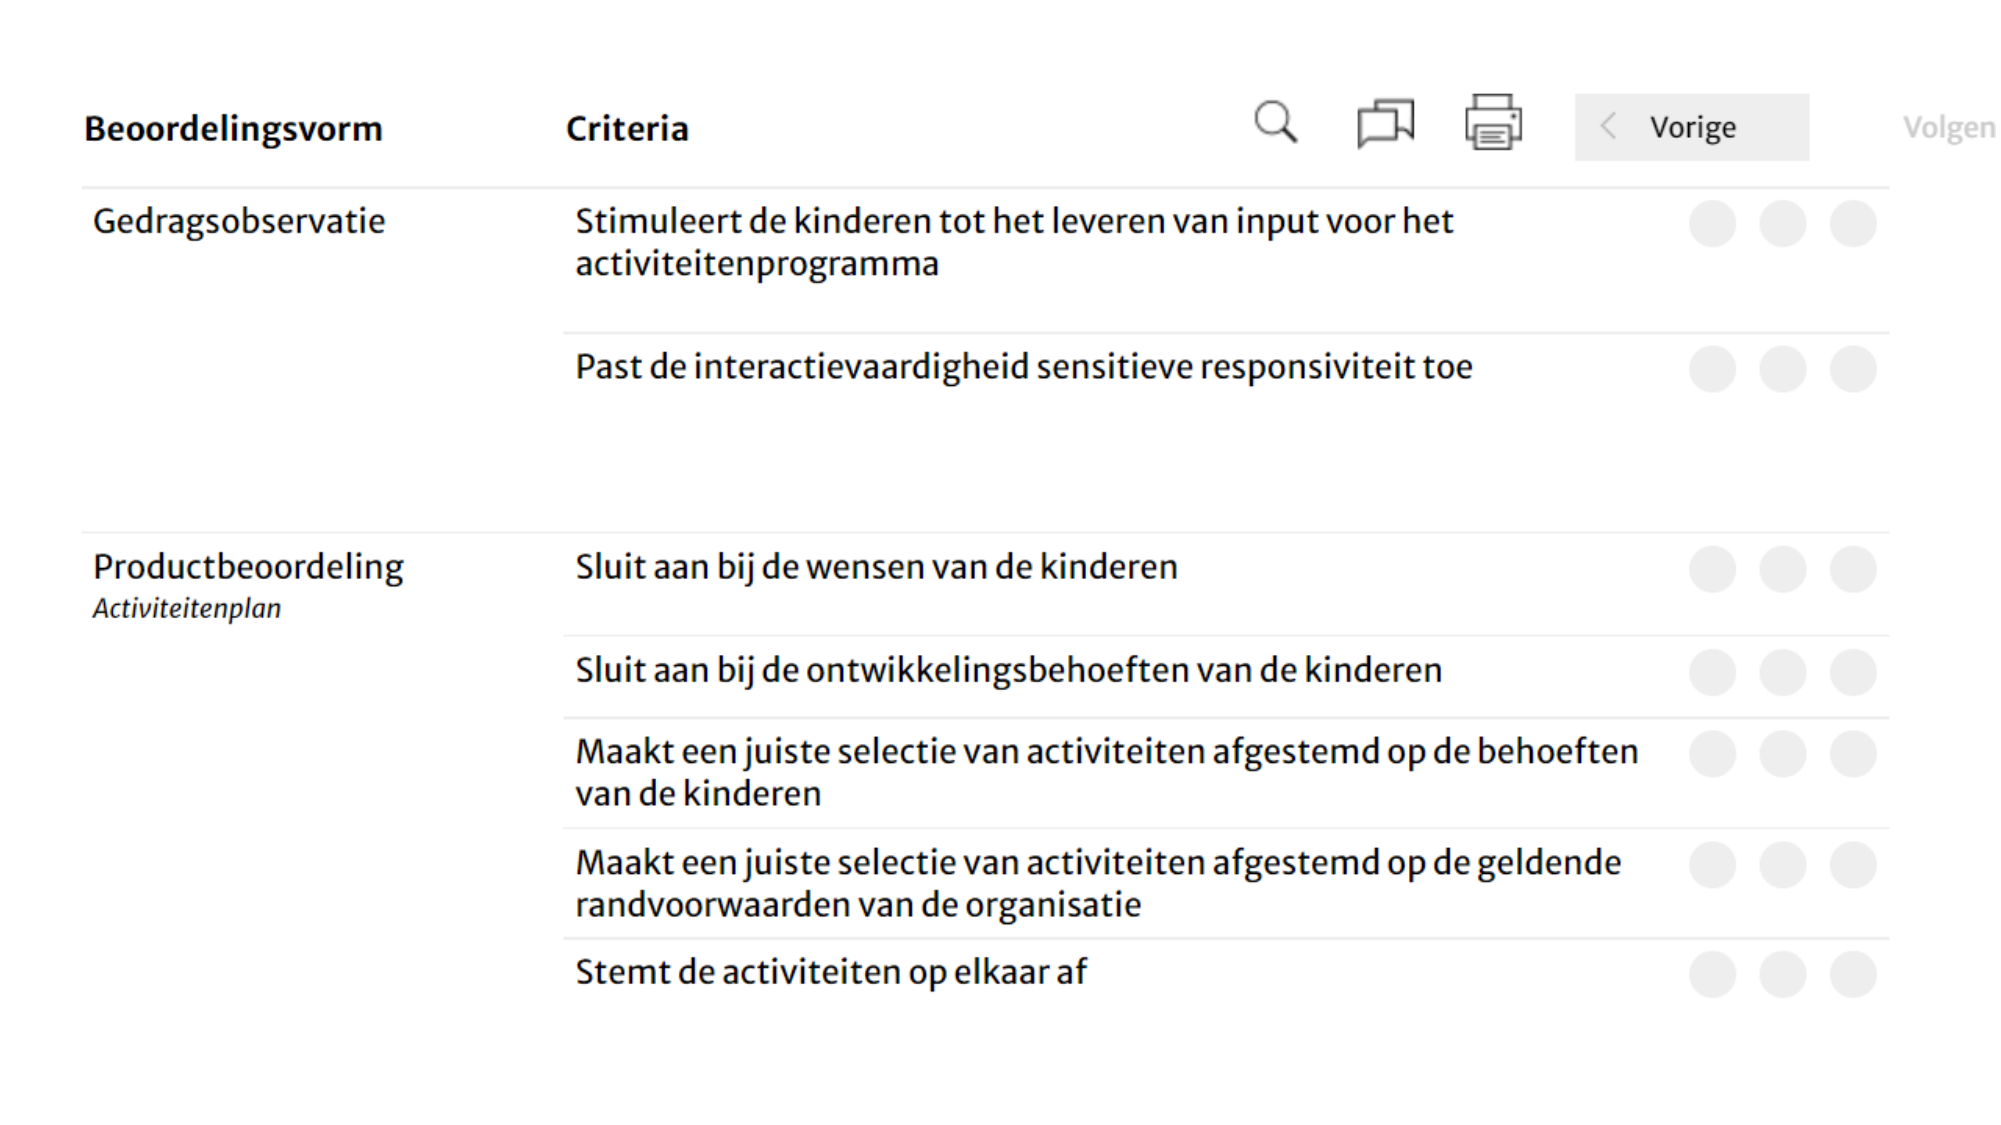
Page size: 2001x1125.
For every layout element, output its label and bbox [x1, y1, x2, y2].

picture [4, 69, 1996, 1056]
